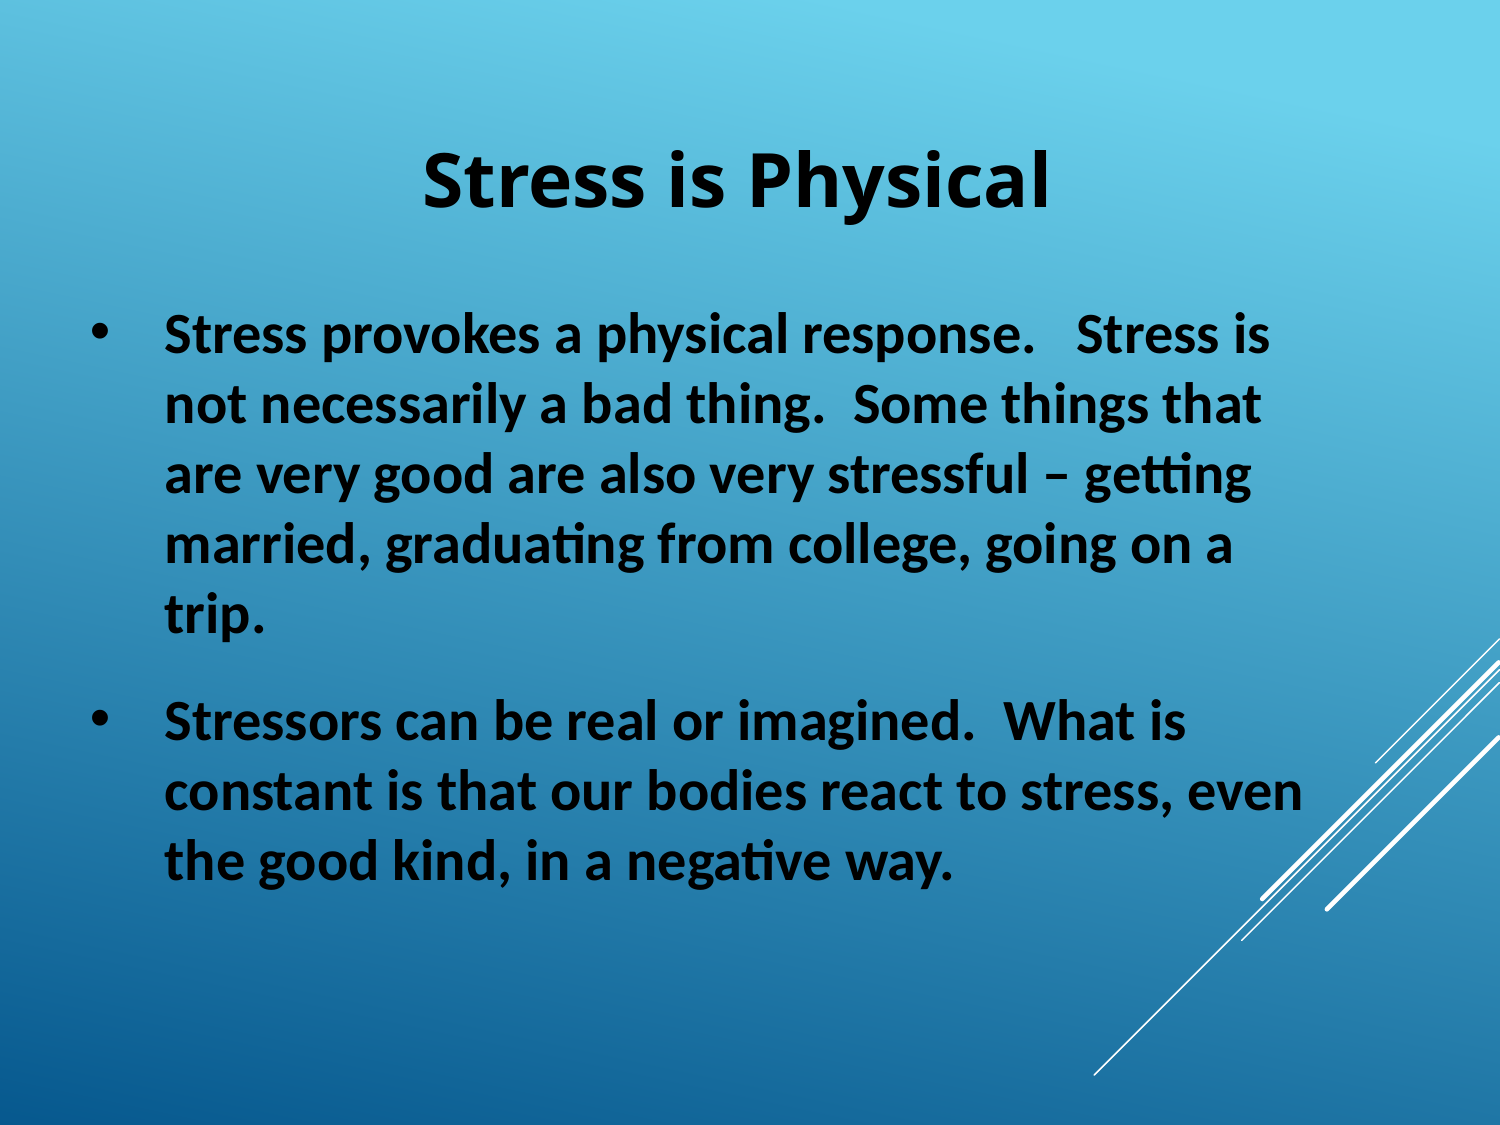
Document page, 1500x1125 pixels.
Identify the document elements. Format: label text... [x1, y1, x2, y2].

text_box Stress is Physical [407, 124, 1068, 230]
text_box Stress provokes a physical response. Stress is not necessarily a bad thing. Some things that are very good are also very stressful – getting married, graduating from college, going on a trip. Stressors can be real or imagined. What is constant is that our bodies react to stress, even the good kind, in a negative way. [74, 287, 1363, 900]
